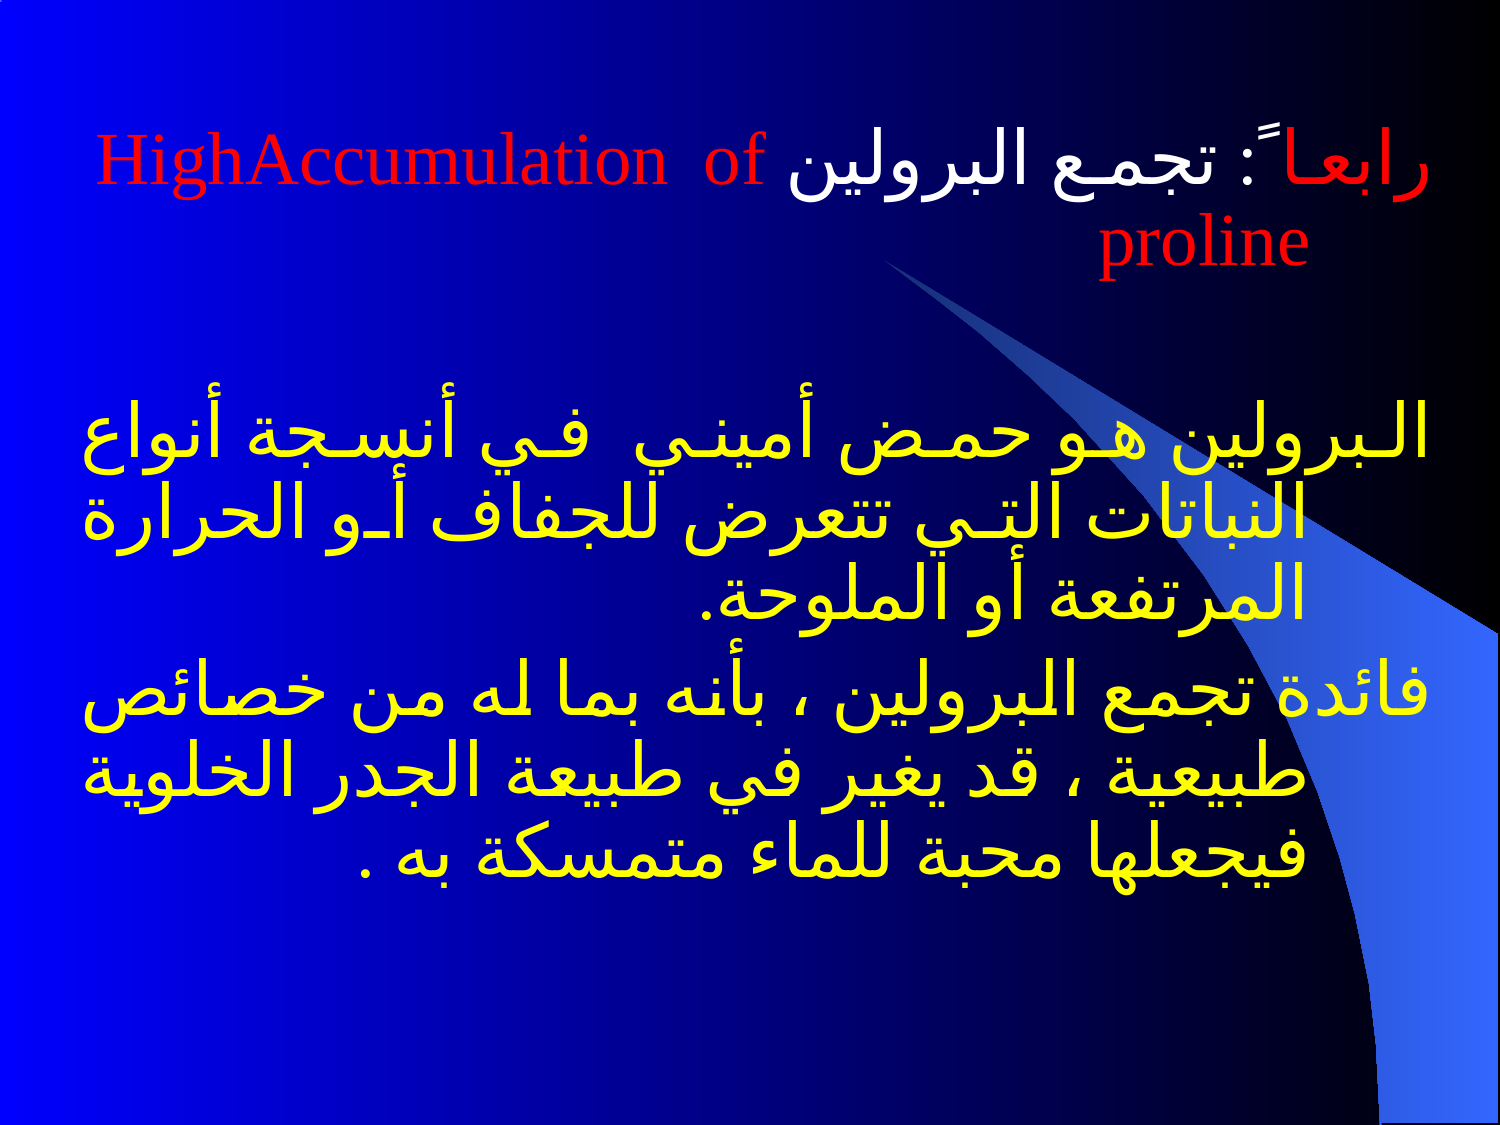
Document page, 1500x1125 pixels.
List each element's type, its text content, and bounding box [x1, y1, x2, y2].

list رابعا ً: تجمع البرولين HighAccumulation of proline البرولين هو حمض أميني في أنسجة أنواع النباتات التي تتعرض للجفاف أو الحرارة المرتفعة أو الملوحة. فائدة تجمع البرولين ، بأنه بما له من خصائص طبيعية ، قد يغير في طبيعة الجدر الخلوية فيجعلها محبة للماء متمسكة به . [49, 112, 1463, 1088]
